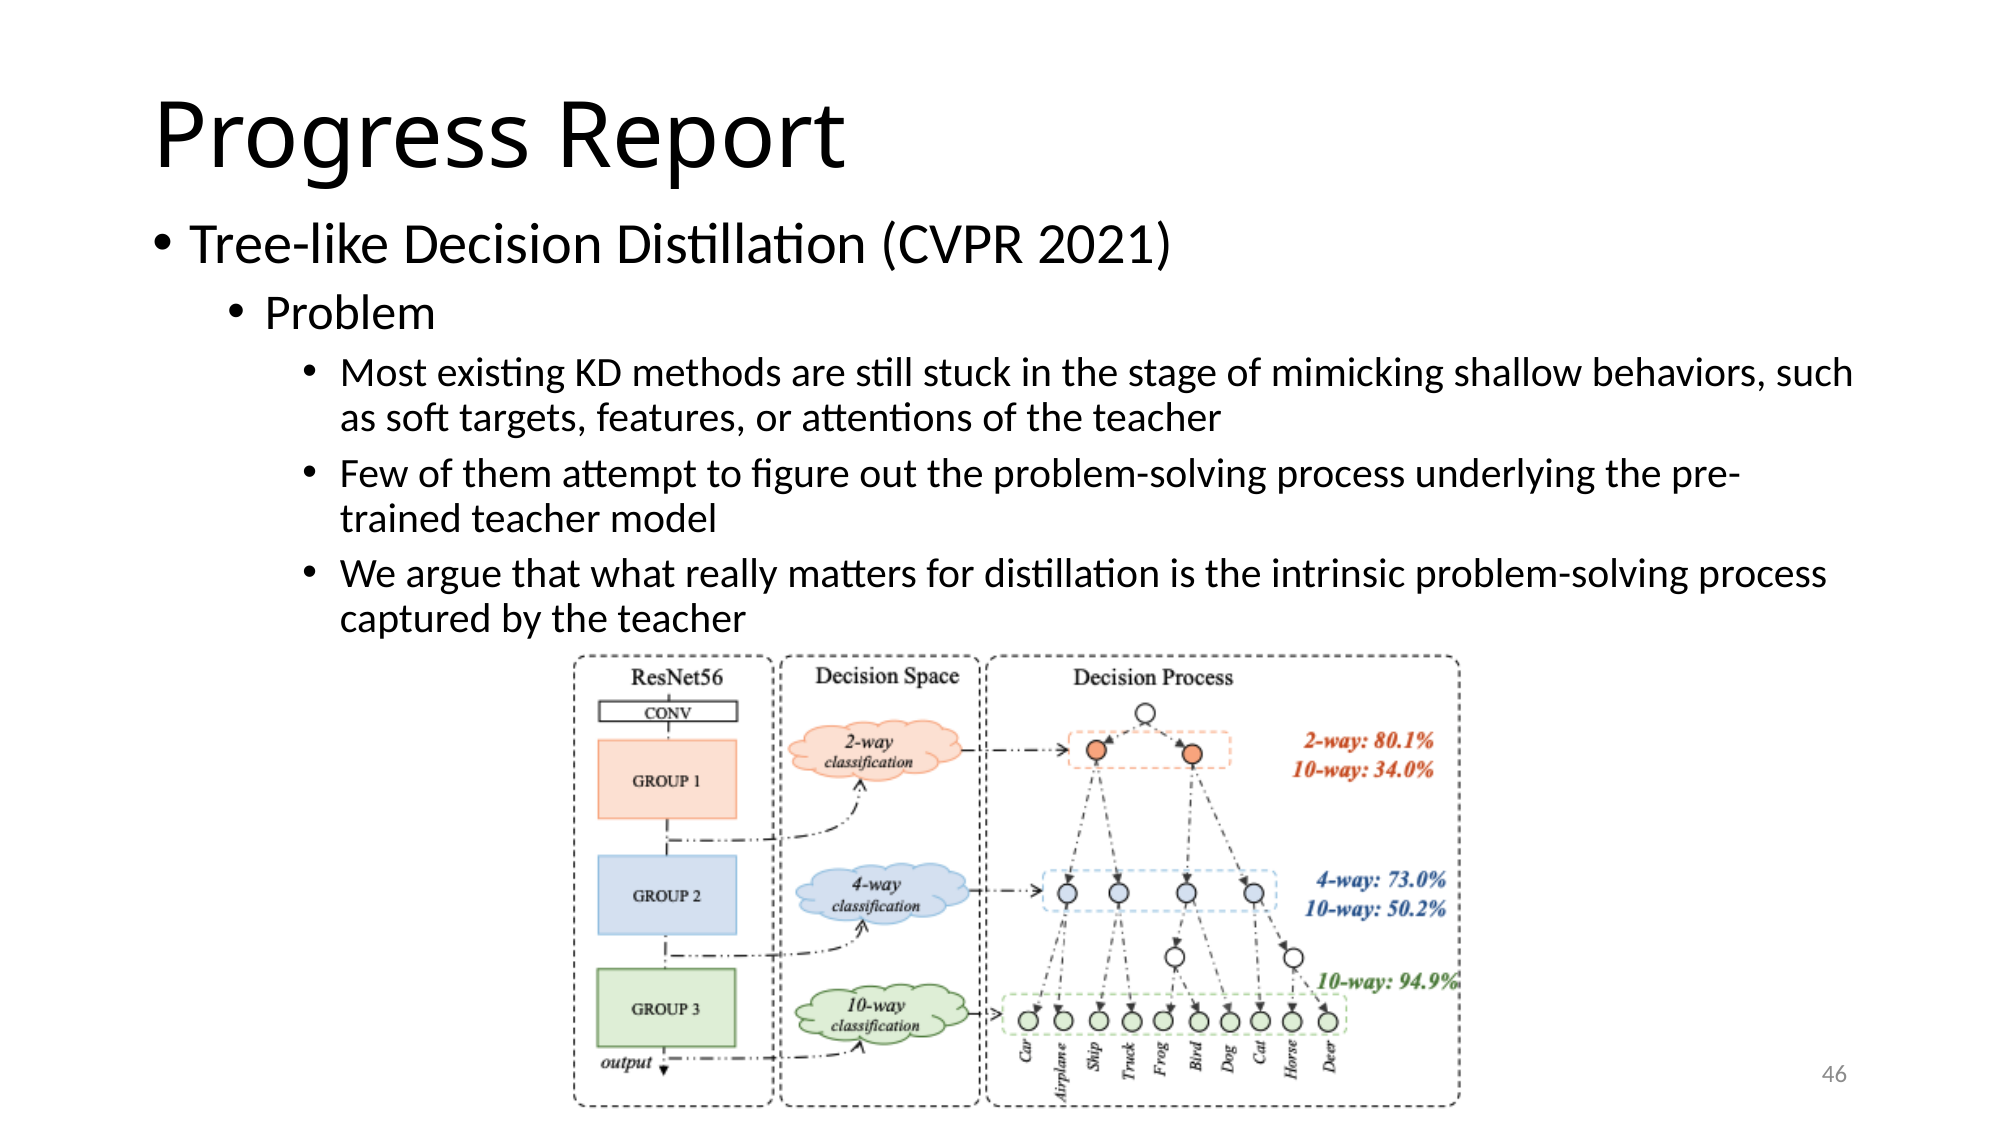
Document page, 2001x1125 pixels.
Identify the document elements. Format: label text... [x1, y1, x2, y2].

list Tree-like Decision Distillation (CVPR 2021) Problem Most existing KD methods are still stuck in the stage of mimicking shallow behaviors, such as soft targets, features, or attentions of the teacher Few of them attempt to figure out the problem-solving process underlying the pre-trained teacher model We argue that what really matters for distillation is the intrinsic problem-solving process captured by the teacher [137, 205, 1877, 1096]
picture [559, 635, 1474, 1125]
slide_number 46 [1474, 1042, 1863, 1103]
title Progress Report [137, 28, 1863, 205]
